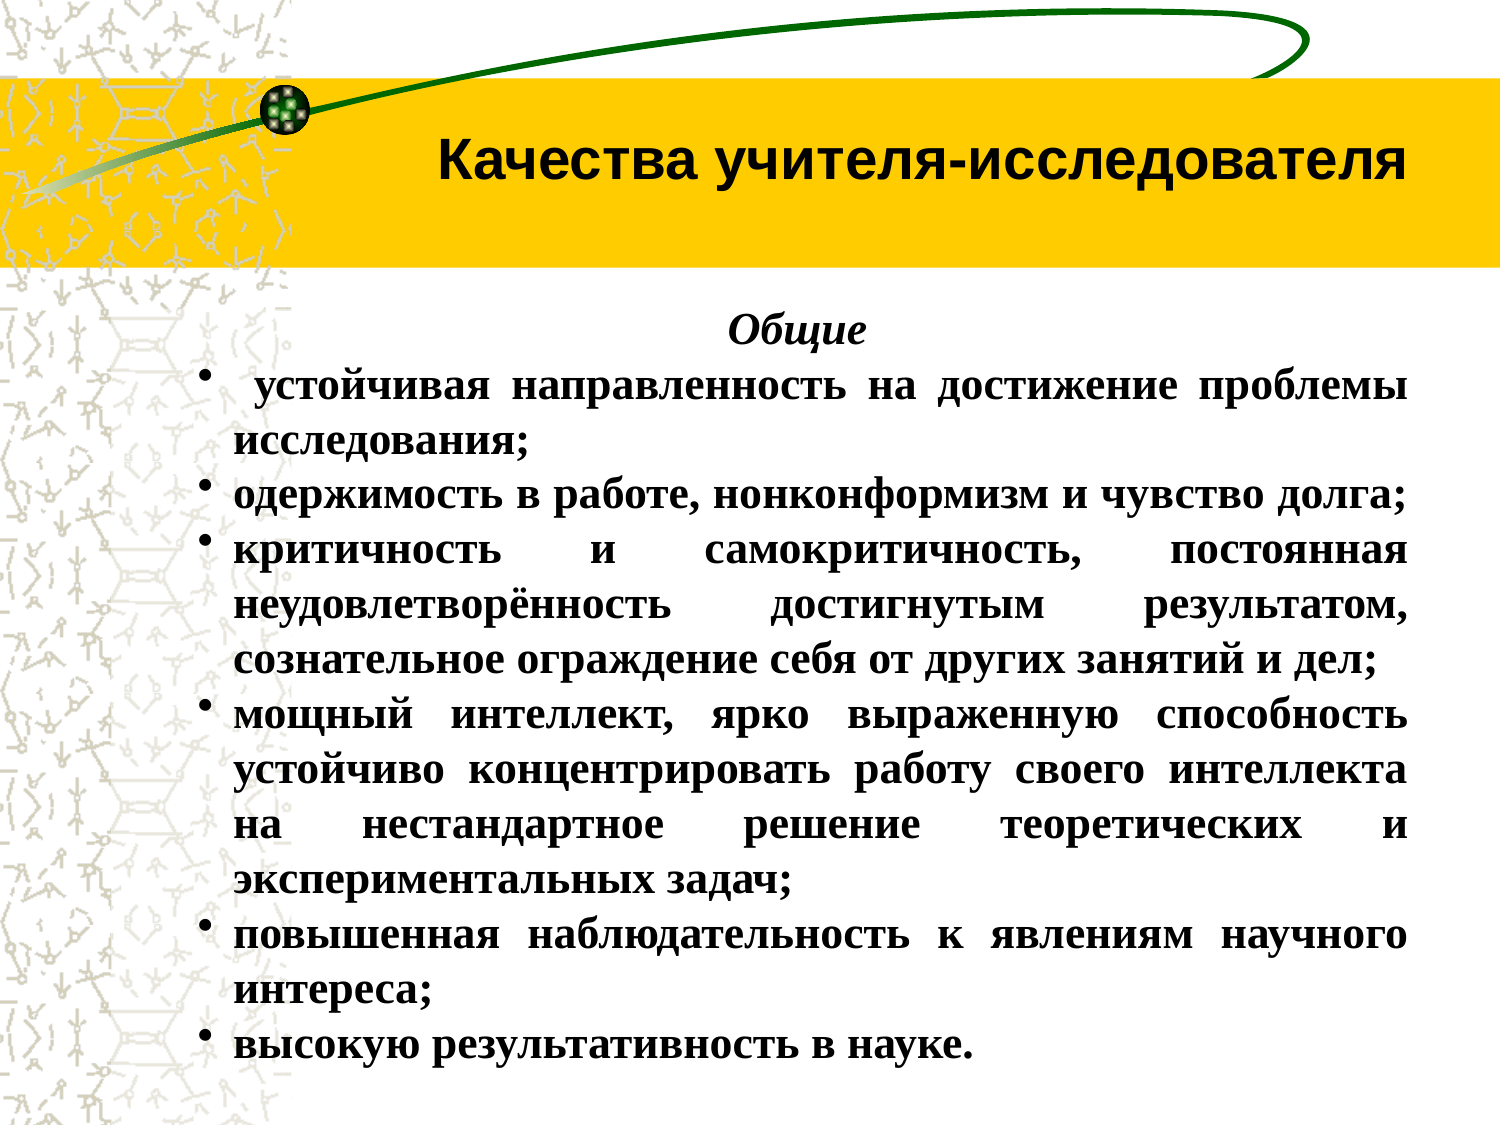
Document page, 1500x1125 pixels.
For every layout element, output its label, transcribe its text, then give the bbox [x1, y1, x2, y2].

text_box [88, 348, 183, 899]
text_box Качества учителя-исследователя [422, 113, 1425, 199]
picture [0, 0, 292, 1125]
text_box Общие устойчивая направленность на достижение проблемы исследования; одержимость в работе, нонконформизм и чувство долга; критичность и самокритичность, постоянная неудовлетворённость достигнутым результатом, сознательное ограждение себя от других занятий и дел; мощный интеллект, ярко выраженную способность устойчиво концентрировать работу своего интеллекта на нестандартное решение теоретических и экспериментальных задач; повышенная наблюдательность к явлениям научного интереса; высокую результативность в науке. [183, 290, 1424, 1125]
